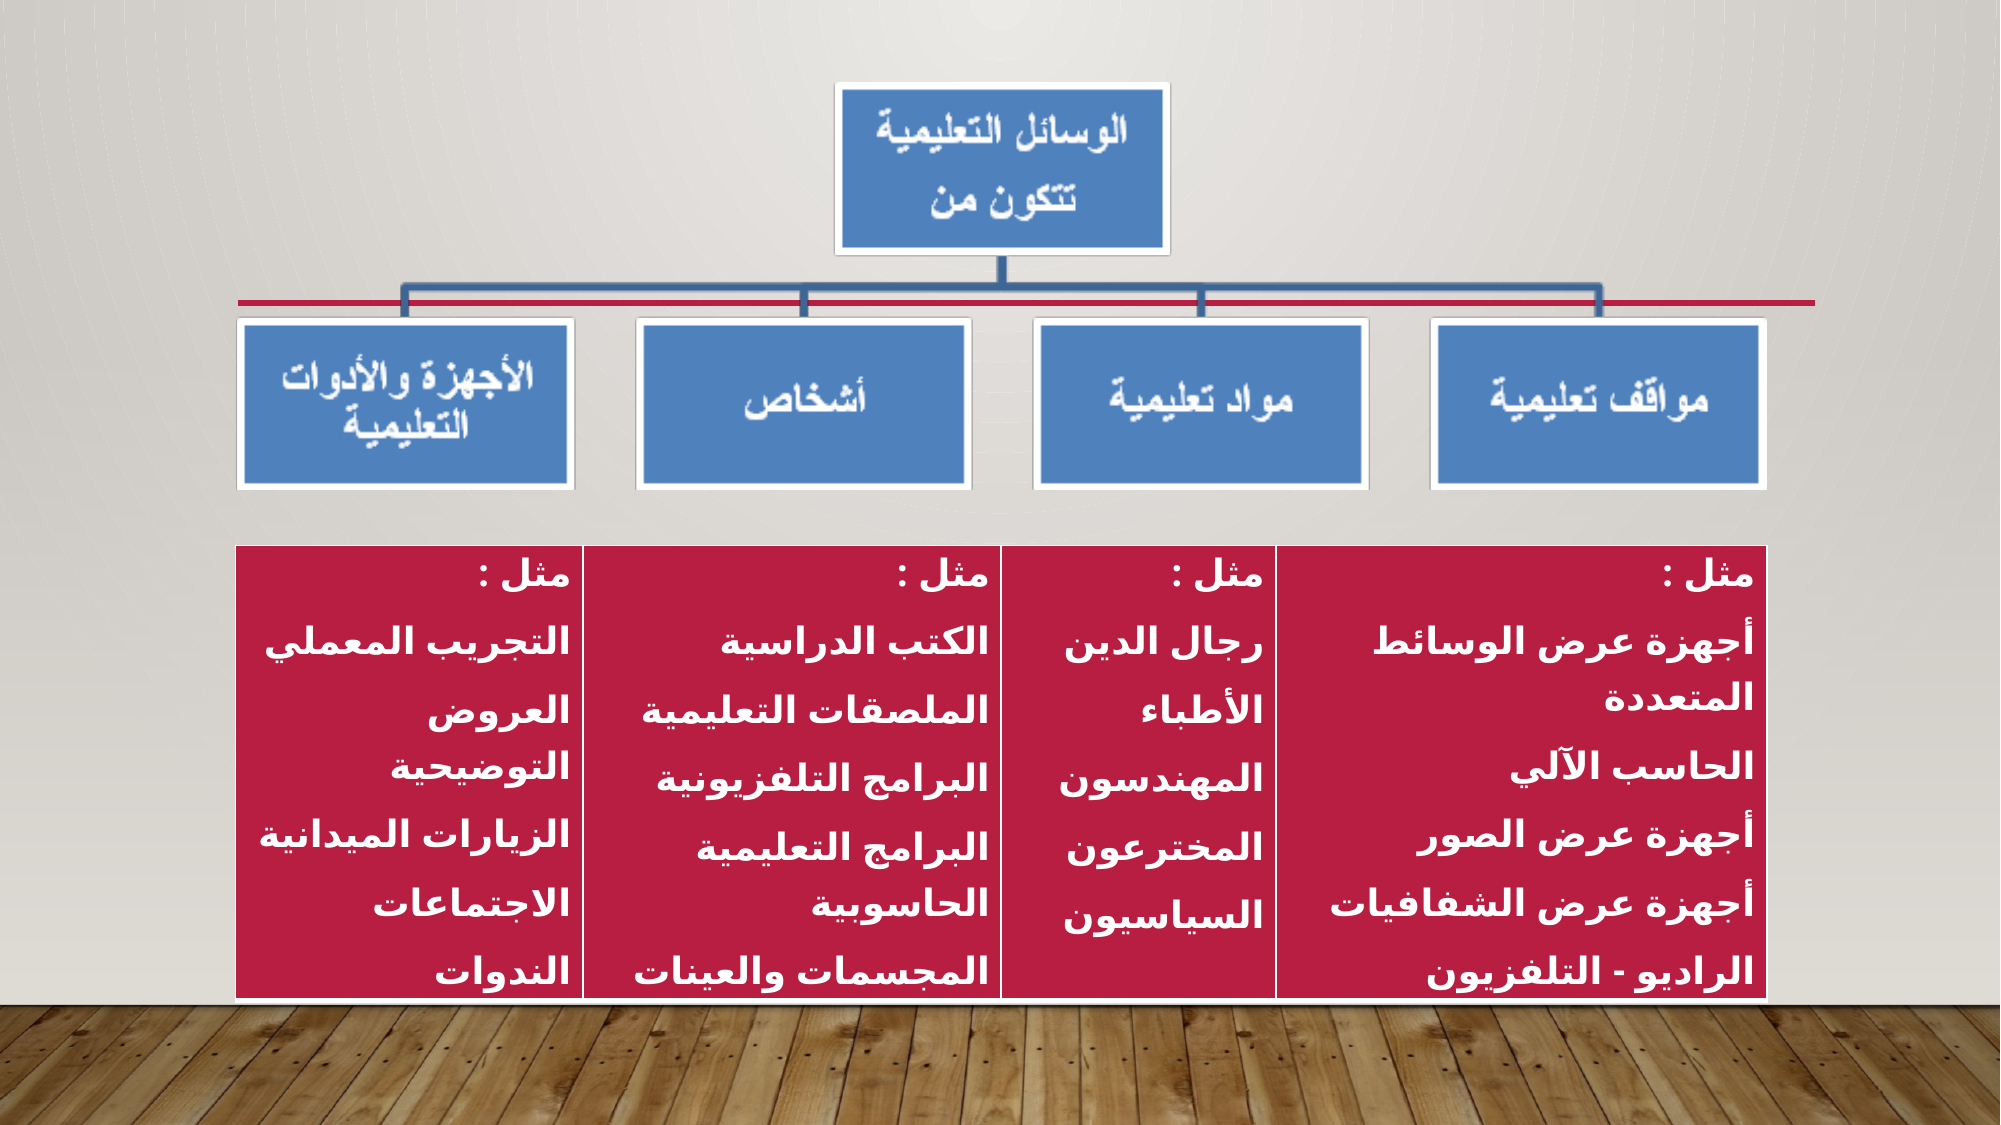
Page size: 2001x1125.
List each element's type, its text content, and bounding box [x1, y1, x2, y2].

table_header مثل : التجريب المعملي العروض التوضيحية الزيارات الميدانية الاجتماعات الندوات [236, 546, 582, 998]
picture [235, 79, 1768, 493]
picture [0, 1005, 2000, 1125]
table_header مثل : الكتب الدراسية الملصقات التعليمية البرامج التلفزيونية البرامج التعليمية الحاسوبية المجسمات والعينات [584, 546, 1000, 998]
table_header مثل : رجال الدين الأطباء المهندسون المخترعون السياسيون [1002, 546, 1275, 998]
table_header مثل : أجهزة عرض الوسائط المتعددة الحاسب الآلي أجهزة عرض الصور أجهزة عرض الشفافيات الراديو - التلفزيون [1277, 546, 1766, 998]
